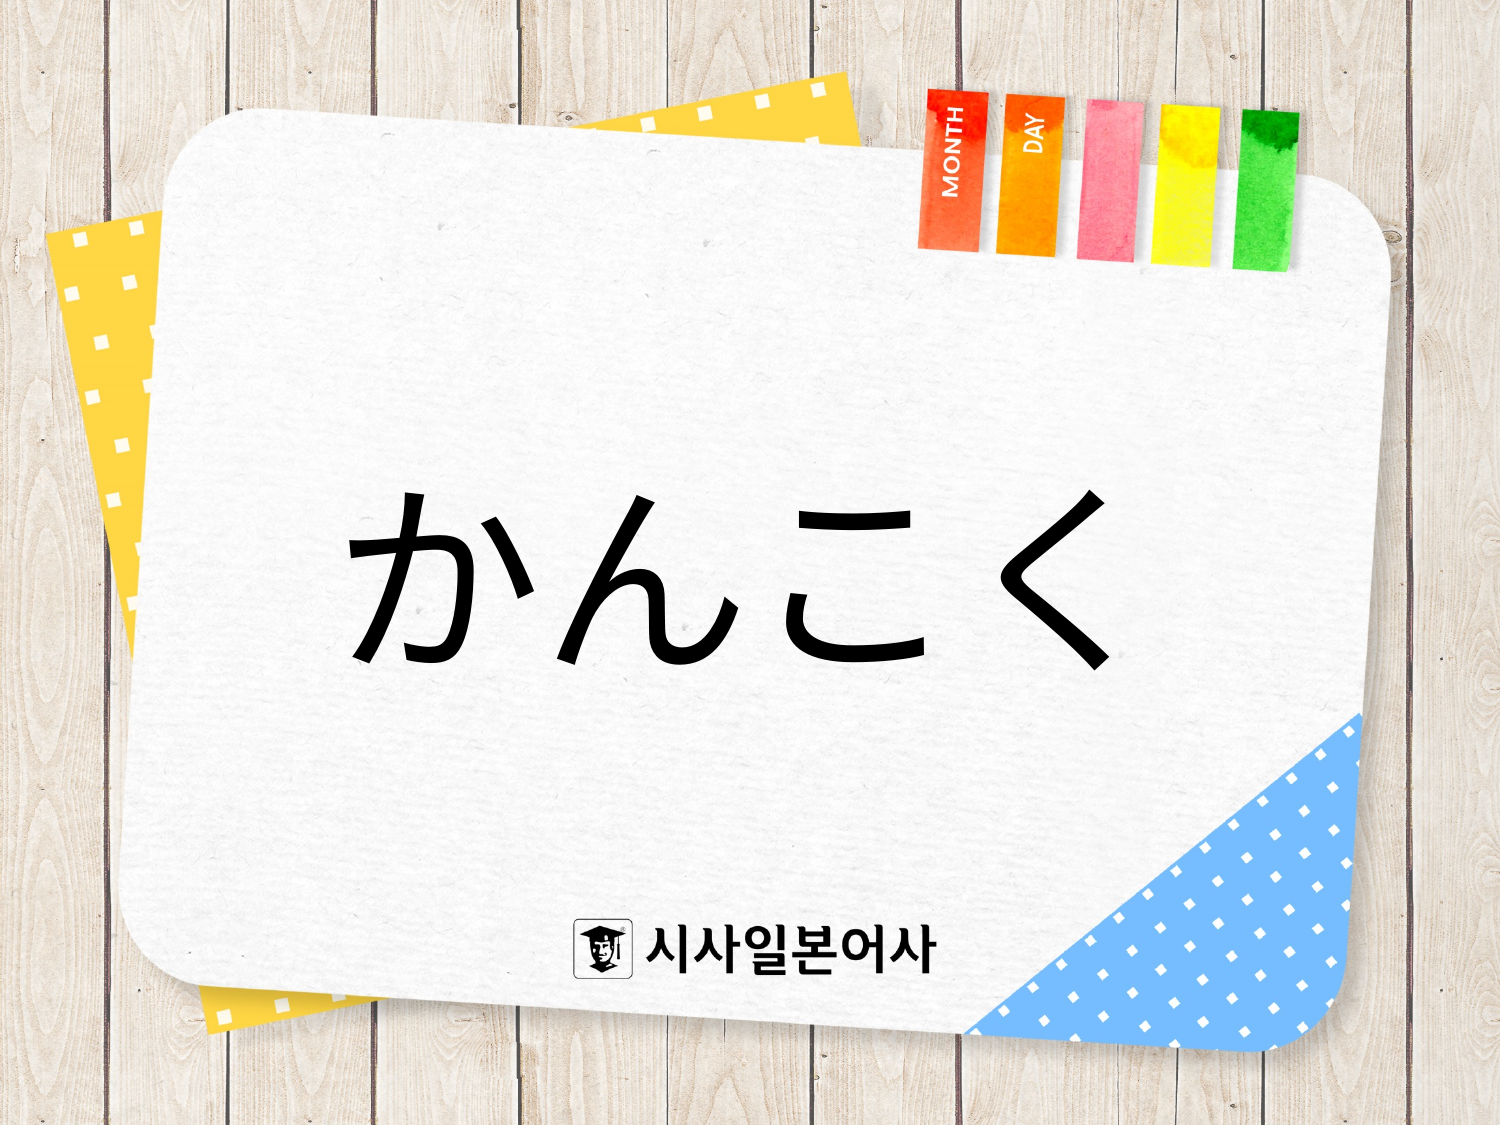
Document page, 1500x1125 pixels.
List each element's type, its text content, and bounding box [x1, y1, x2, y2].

picture [0, 0, 1500, 1125]
title かんこく [75, 338, 1425, 811]
